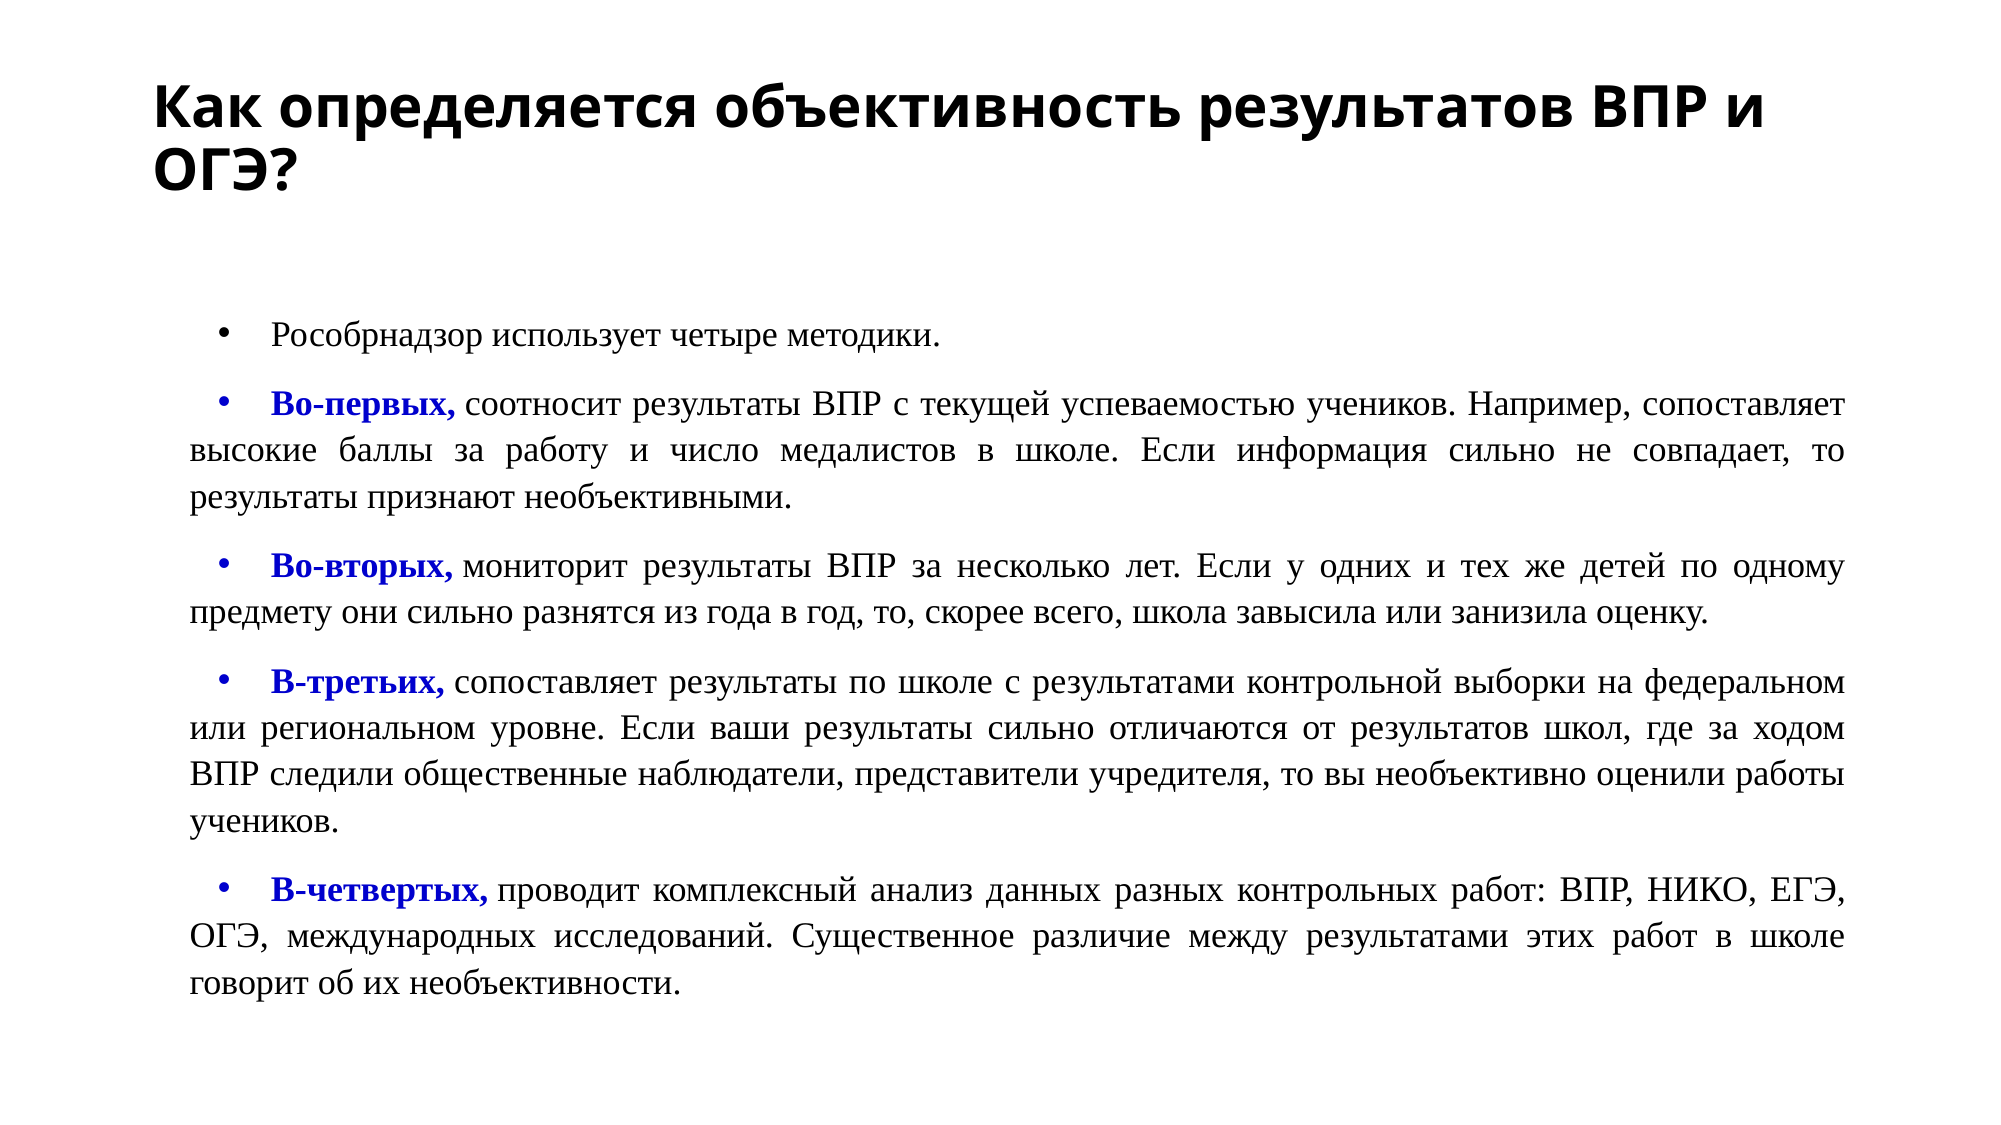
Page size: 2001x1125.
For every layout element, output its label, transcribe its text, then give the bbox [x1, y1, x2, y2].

title Как определяется объективность результатов ВПР и ОГЭ? [137, 59, 1863, 221]
list Рособрнадзор использует четыре методики. Во-первых, соотносит результаты ВПР с текущей успеваемостью учеников. Например, сопоставляет высокие баллы за работу и число медалистов в школе. Если информация сильно не совпадает, то результаты признают необъективными. Во-вторых, мониторит результаты ВПР за несколько лет. Если у одних и тех же детей по одному предмету они сильно разнятся из года в год, то, скорее всего, школа завысила или занизила оценку. В-третьих, сопоставляет результаты по школе с результатами контрольной выборки на федеральном или региональном уровне. Если ваши результаты сильно отличаются от результатов школ, где за ходом ВПР следили общественные наблюдатели, представители учредителя, то вы необъективно оценили работы учеников. В-четвертых, проводит комплексный анализ данных разных контрольных работ: ВПР, НИКО, ЕГЭ, ОГЭ, международных исследований. Существенное различие между результатами этих работ в школе говорит об их необъективности. [137, 299, 1863, 1014]
